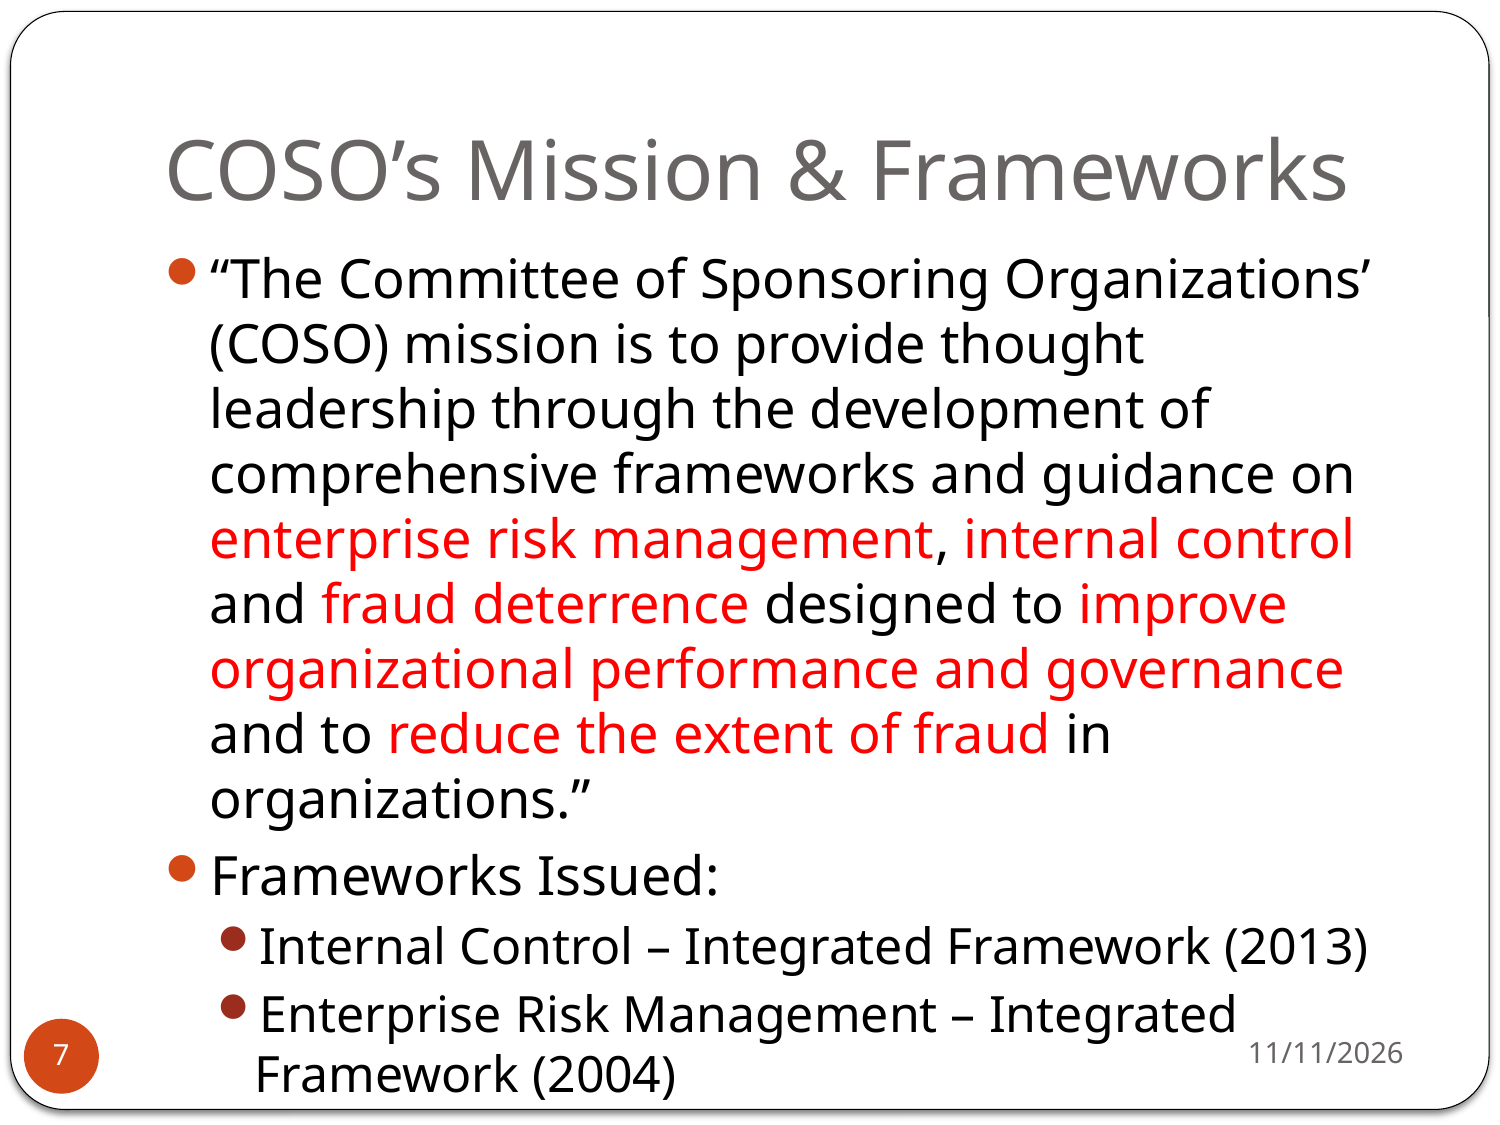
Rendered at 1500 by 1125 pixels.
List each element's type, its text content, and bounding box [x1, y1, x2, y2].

title COSO’s Mission & Frameworks [150, 45, 1425, 233]
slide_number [1012, 1015, 1419, 1094]
slide_number 7 [23, 1018, 99, 1094]
list “The Committee of Sponsoring Organizations’ (COSO) mission is to provide thought leadership through the development of comprehensive frameworks and guidance on enterprise risk management, internal control and fraud deterrence designed to improve organizational performance and governance and to reduce the extent of fraud in organizations.” Frameworks Issued: Internal Control – Integrated Framework (2013) Enterprise Risk Management – Integrated Framework (2004) [150, 237, 1425, 988]
